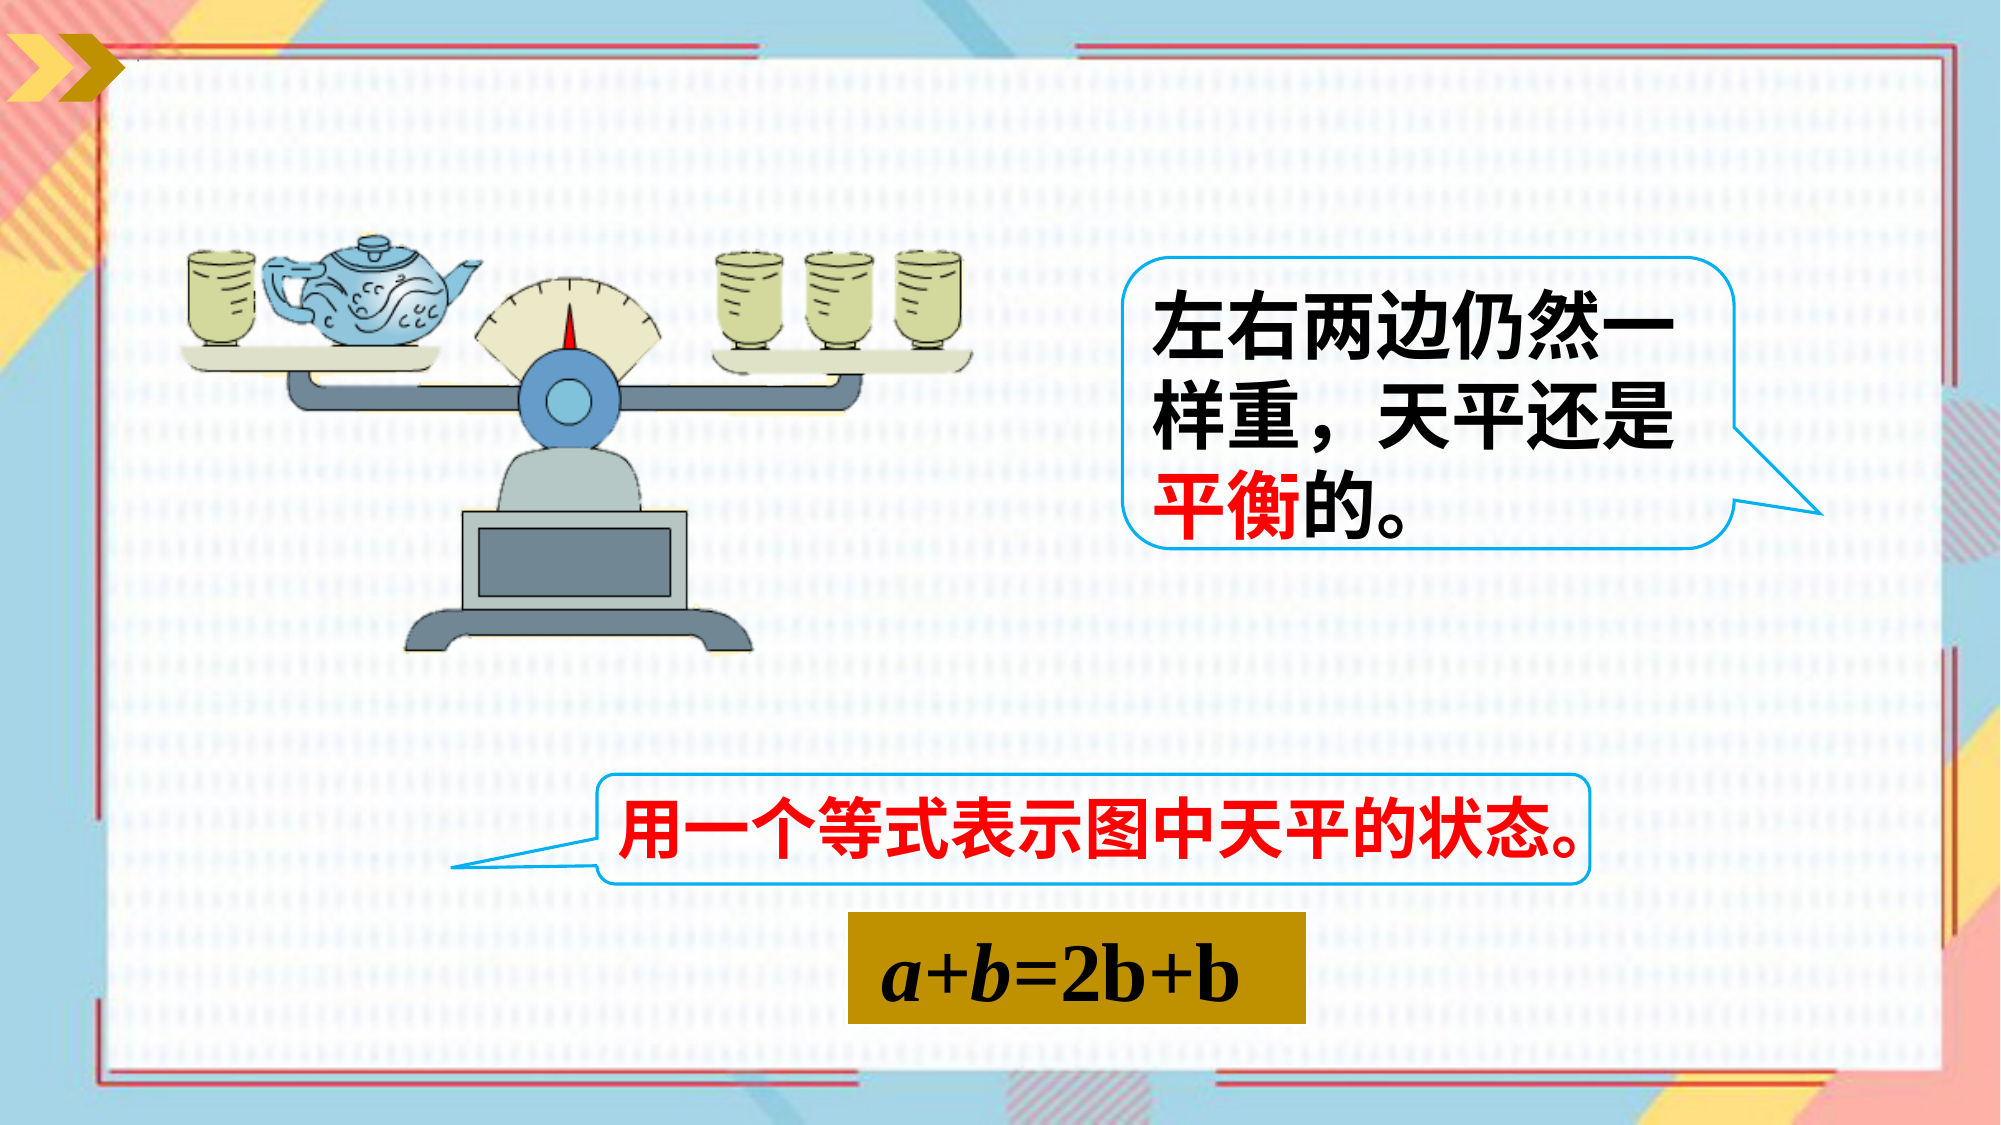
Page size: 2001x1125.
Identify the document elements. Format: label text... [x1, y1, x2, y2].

picture [0, 0, 2001, 1125]
text_box 左右两边仍然一样重，天平还是平衡的。 [1122, 257, 1820, 549]
text_box 用一个等式表示图中天平的状态。 [450, 774, 1590, 885]
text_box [6, 33, 126, 102]
text_box a+b=2b+b [845, 909, 1309, 1027]
